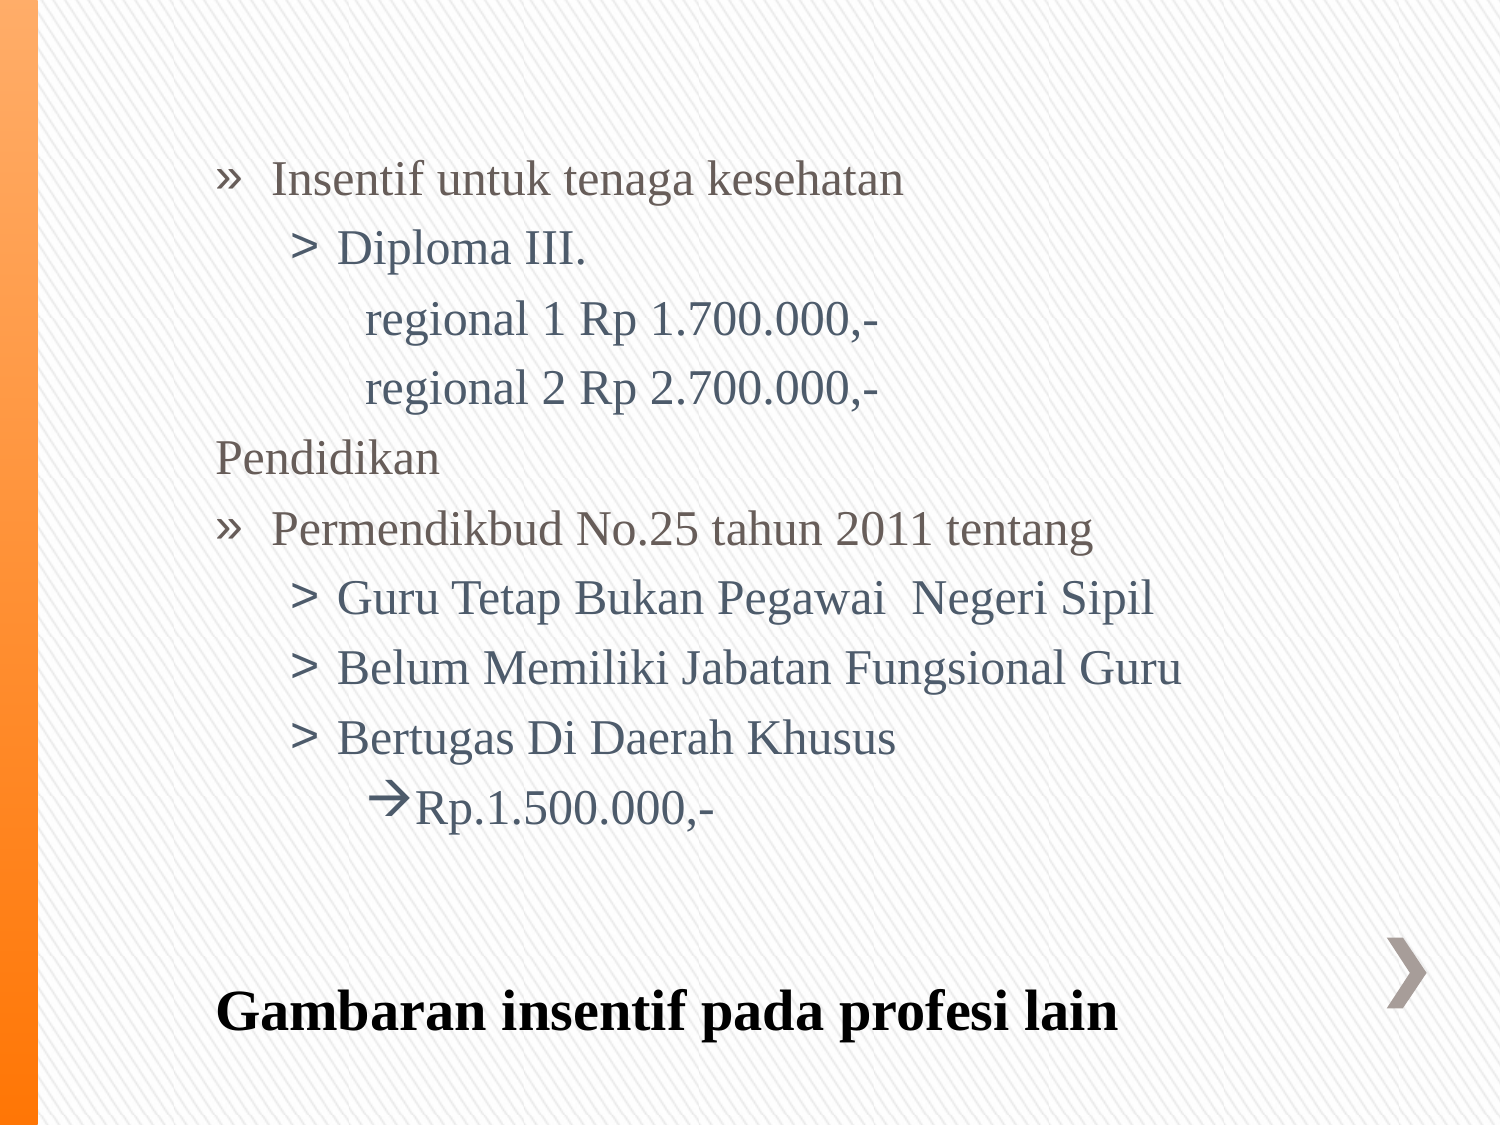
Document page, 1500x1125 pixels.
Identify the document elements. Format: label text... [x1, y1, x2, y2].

list Insentif untuk tenaga kesehatan Diploma III. regional 1 Rp 1.700.000,- regional 2 Rp 2.700.000,- Pendidikan Permendikbud No.25 tahun 2011 tentang Guru Tetap Bukan Pegawai Negeri Sipil Belum Memiliki Jabatan Fungsional Guru Bertugas Di Daerah Khusus Rp.1.500.000,- [200, 137, 1425, 863]
title Gambaran insentif pada profesi lain [200, 964, 1388, 1050]
table_cell 1 [0, 281, 37, 285]
